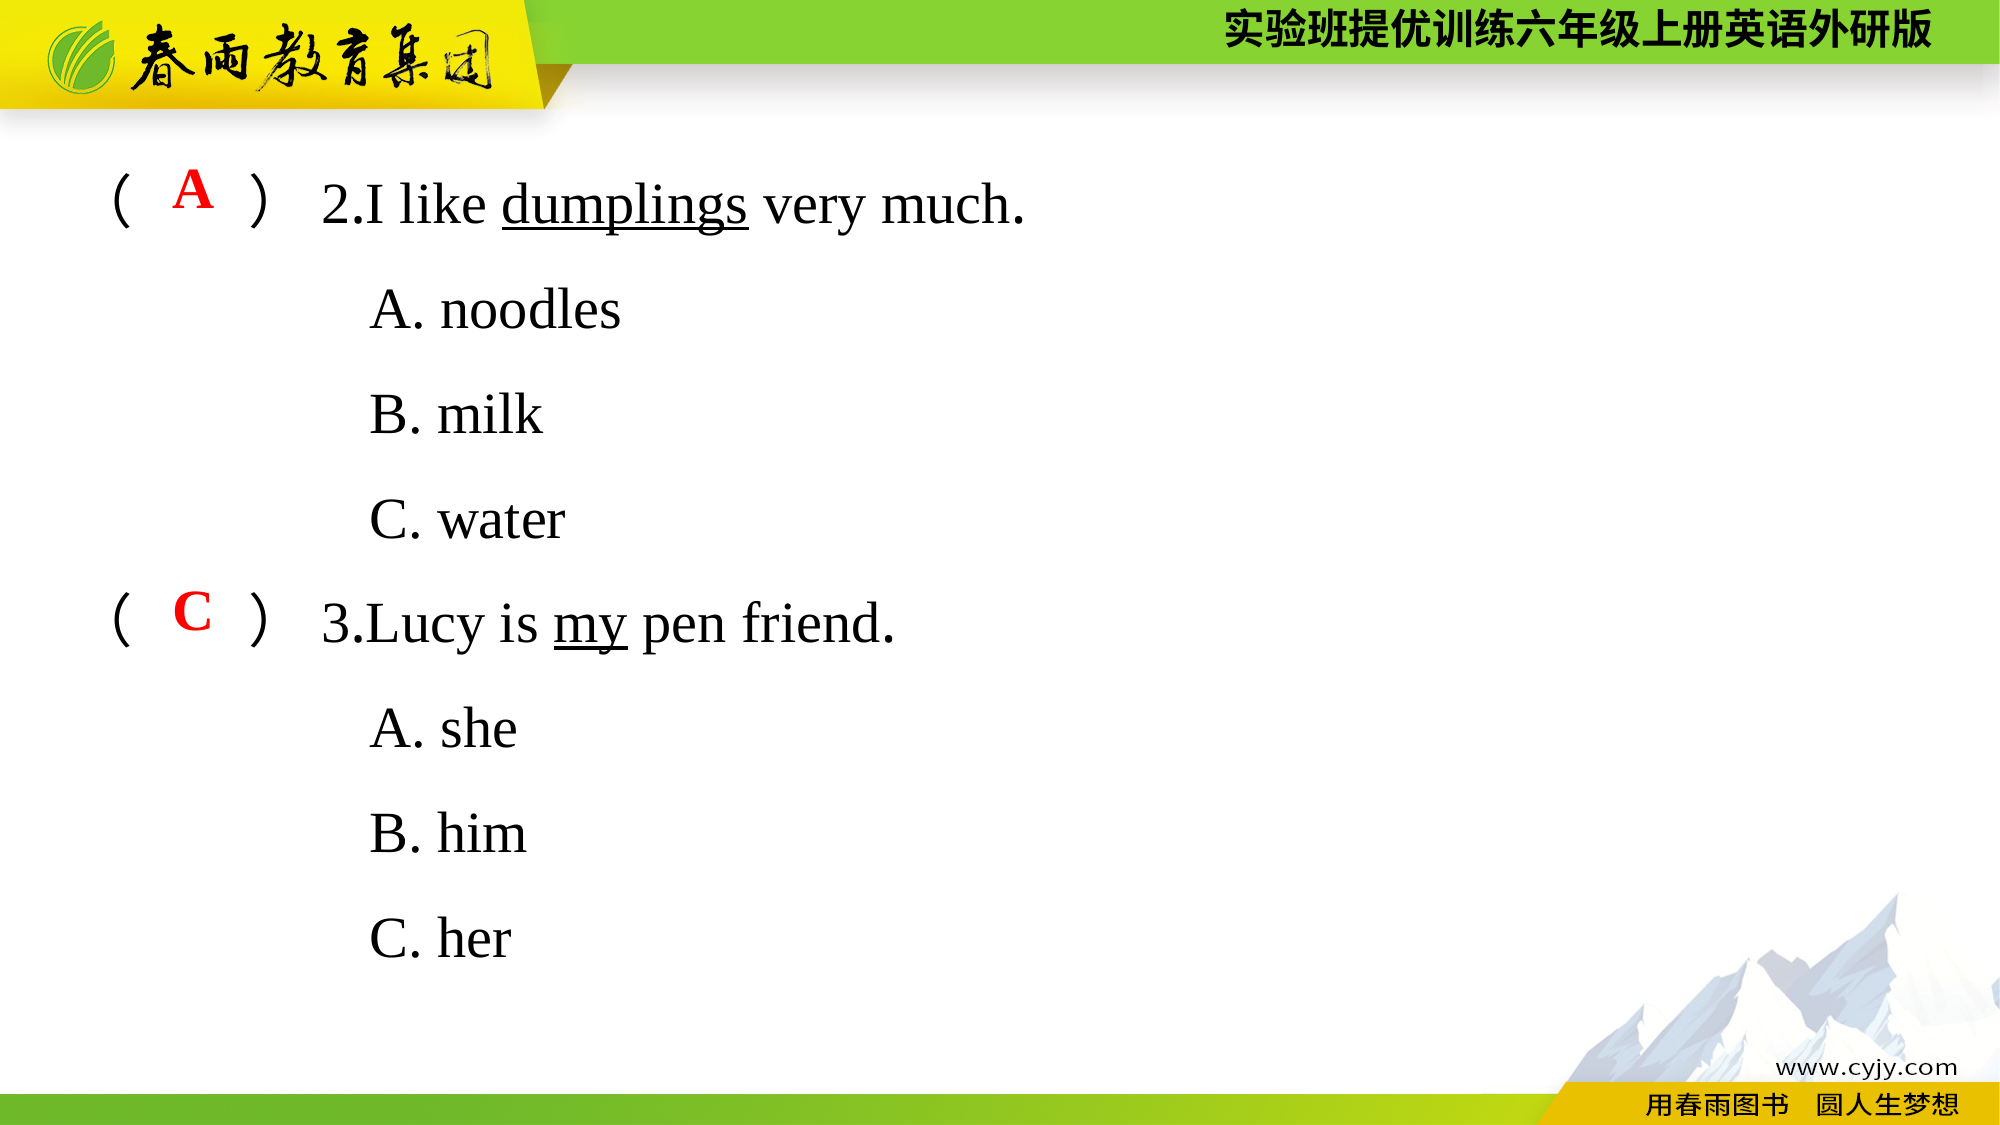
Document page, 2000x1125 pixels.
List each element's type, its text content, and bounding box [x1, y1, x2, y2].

picture [0, 0, 2000, 1125]
text_box C [157, 564, 229, 650]
list （ ）2.I like dumplings very much. A. noodles B. milk C. water （ ）3.Lucy is my pen friend. A. she B. him C. her [59, 122, 1944, 986]
text_box A [157, 143, 229, 228]
